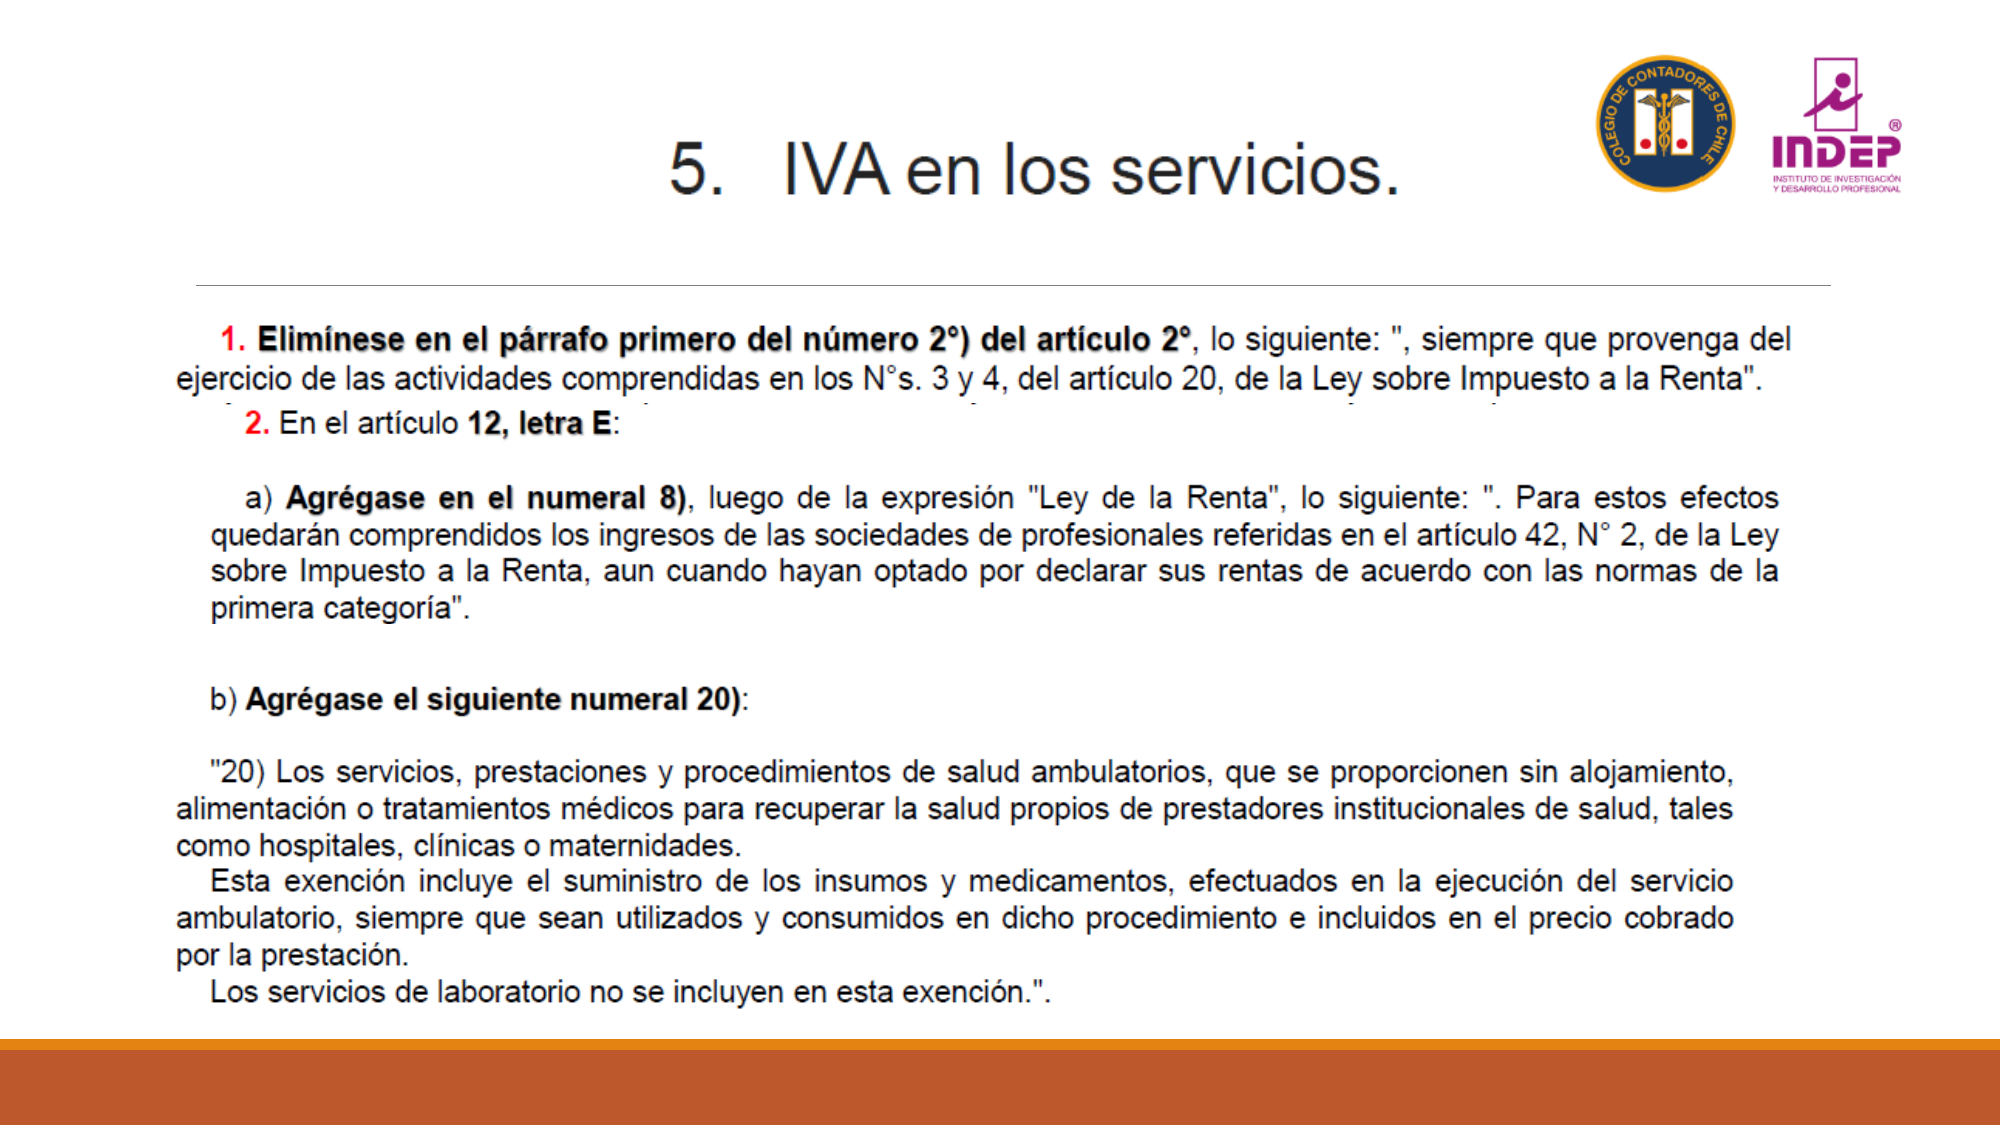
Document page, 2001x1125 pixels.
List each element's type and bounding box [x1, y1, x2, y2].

picture [1593, 46, 1916, 208]
picture [200, 402, 1800, 624]
picture [172, 683, 1773, 1017]
picture [170, 321, 1807, 399]
picture [641, 126, 1412, 221]
